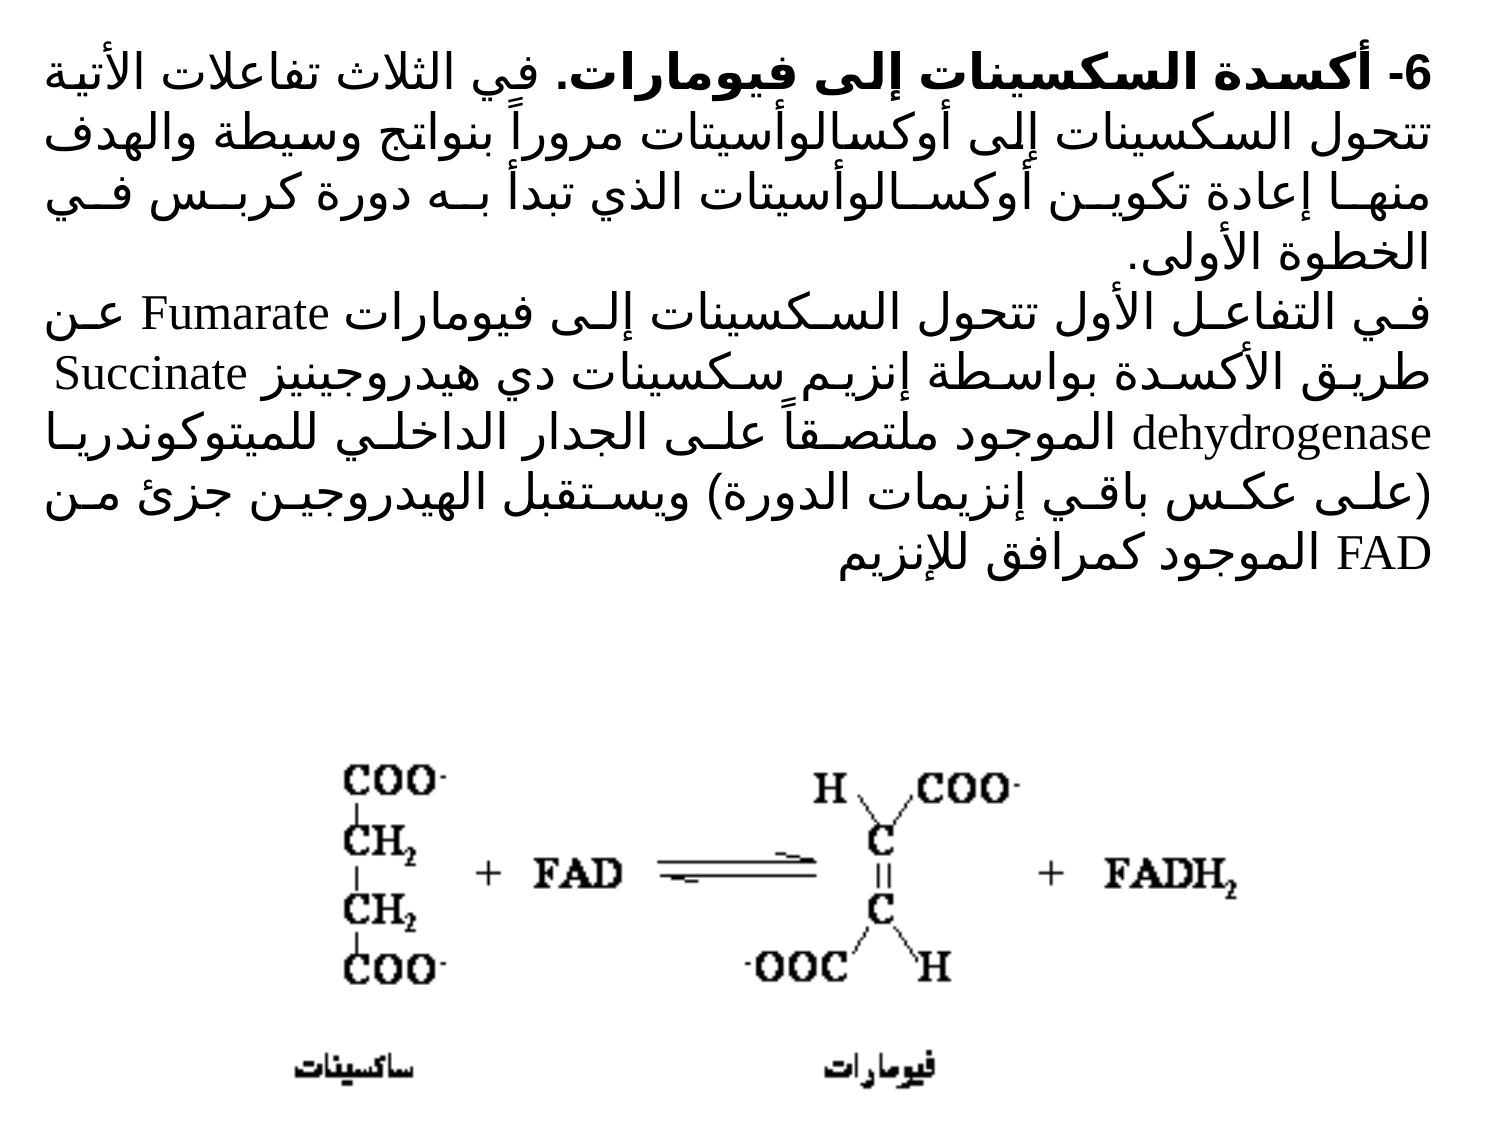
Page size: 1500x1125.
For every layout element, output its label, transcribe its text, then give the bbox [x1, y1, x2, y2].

text_box 6- أكسدة السكسينات إلى فيومارات. في الثلاث تفاعلات الأتية تتحول السكسينات إلى أوكسالوأسيتات مروراً بنواتج وسيطة والهدف منها إعادة تكوين أوكسالوأسيتات الذي تبدأ به دورة كربس في الخطوة الأولى. في التفاعل الأول تتحول السكسينات إلى فيومارات Fumarate عن طريق الأكسدة بواسطة إنزيم سكسينات دي هيدروجينيز Succinate dehydrogenase الموجود ملتصقاً على الجدار الداخلي للميتوكوندريا (على عكس باقي إنزيمات الدورة) ويستقبل الهيدروجين جزئ من FAD الموجود كمرافق للإنزيم [29, 31, 1447, 587]
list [229, 748, 1369, 1125]
